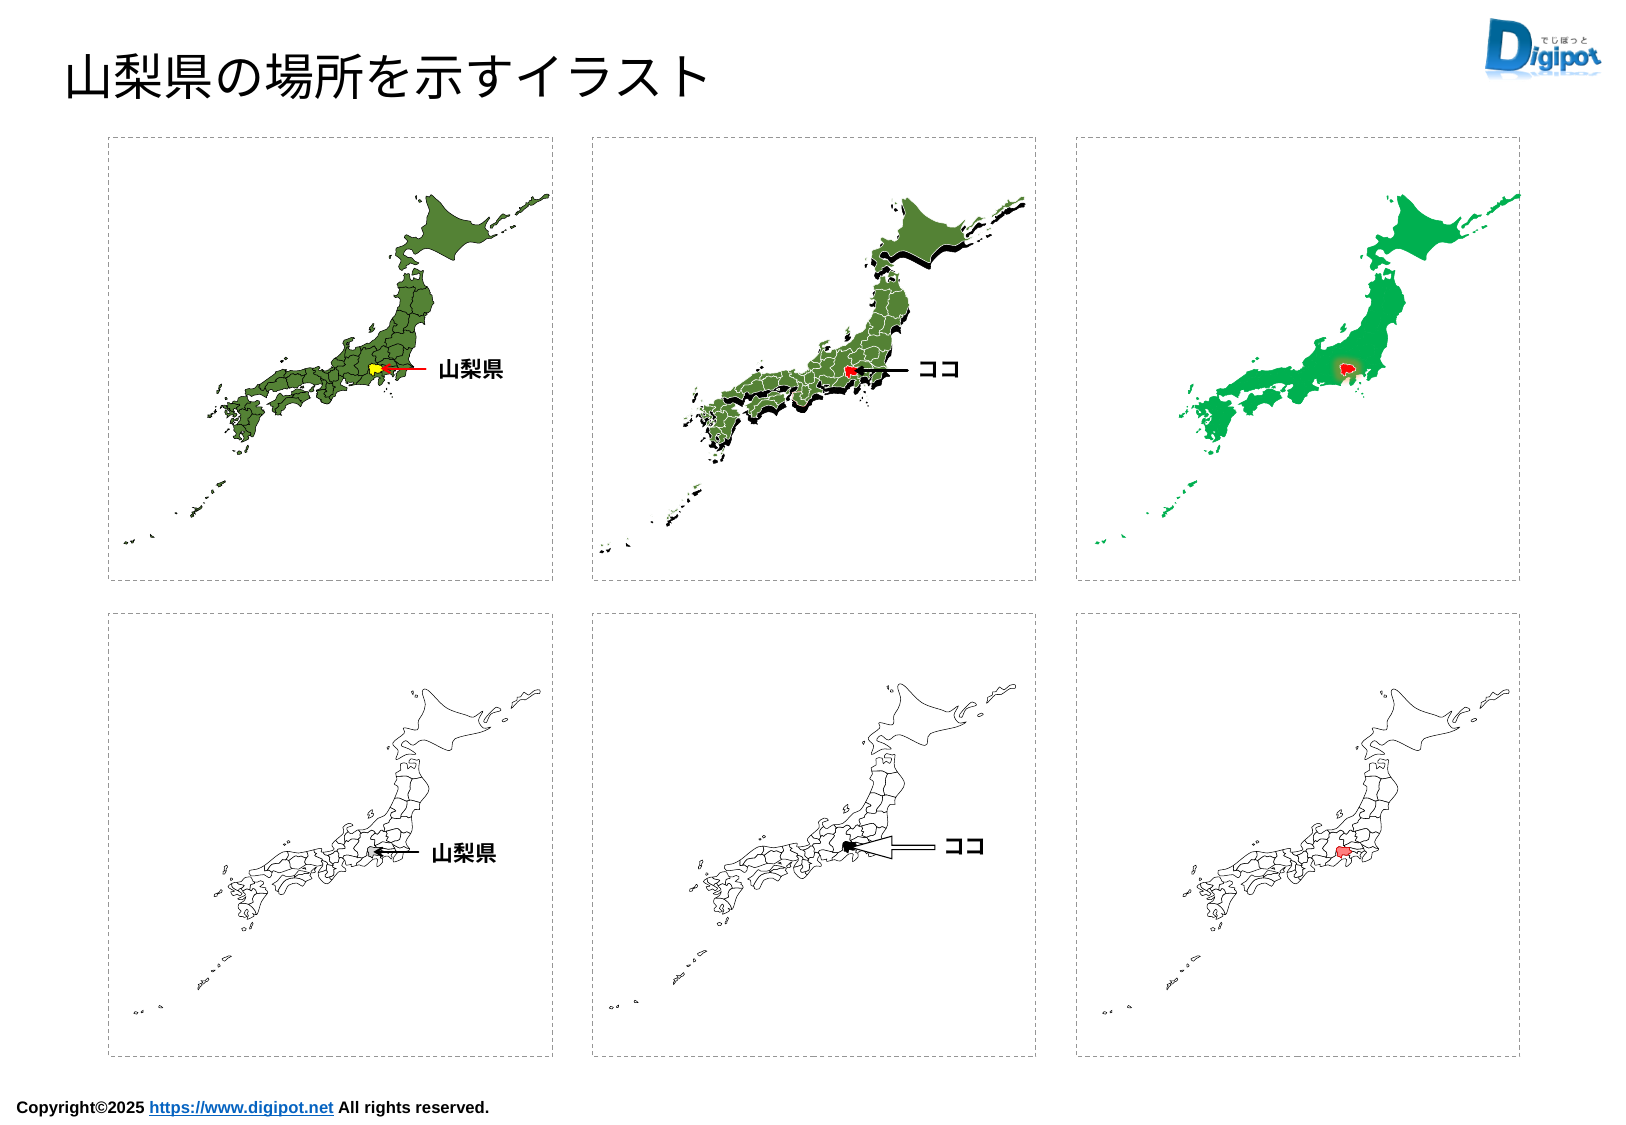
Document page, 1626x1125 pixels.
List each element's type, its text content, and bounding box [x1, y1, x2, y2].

picture [1485, 18, 1602, 82]
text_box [123, 194, 550, 545]
text_box 山梨県の場所を示すイラスト [49, 38, 728, 113]
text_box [1095, 194, 1521, 545]
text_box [1102, 688, 1510, 1015]
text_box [133, 688, 541, 1015]
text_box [609, 683, 1016, 1009]
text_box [599, 196, 1026, 554]
